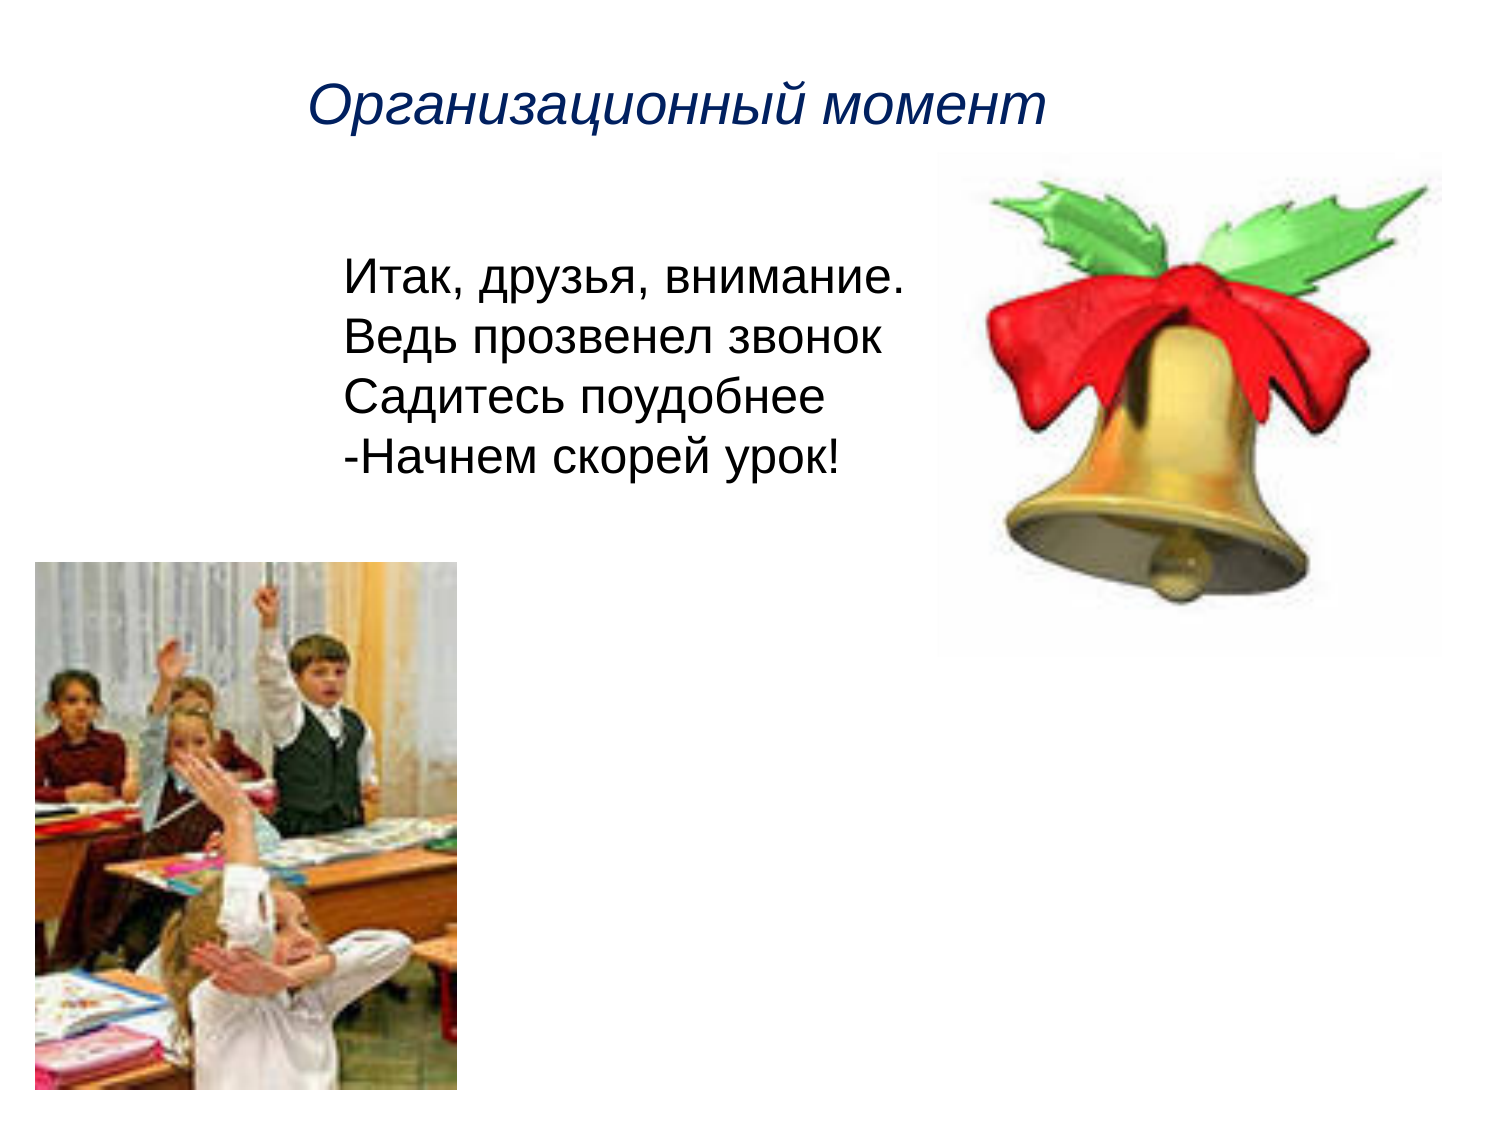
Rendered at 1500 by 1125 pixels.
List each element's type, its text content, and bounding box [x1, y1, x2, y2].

text_box Организационный момент [292, 58, 1114, 144]
text_box Итак, друзья, внимание. Ведь прозвенел звонок Садитесь поудобнее -Начнем скорей урок! [328, 235, 932, 551]
picture [34, 562, 458, 1091]
picture [937, 152, 1442, 657]
